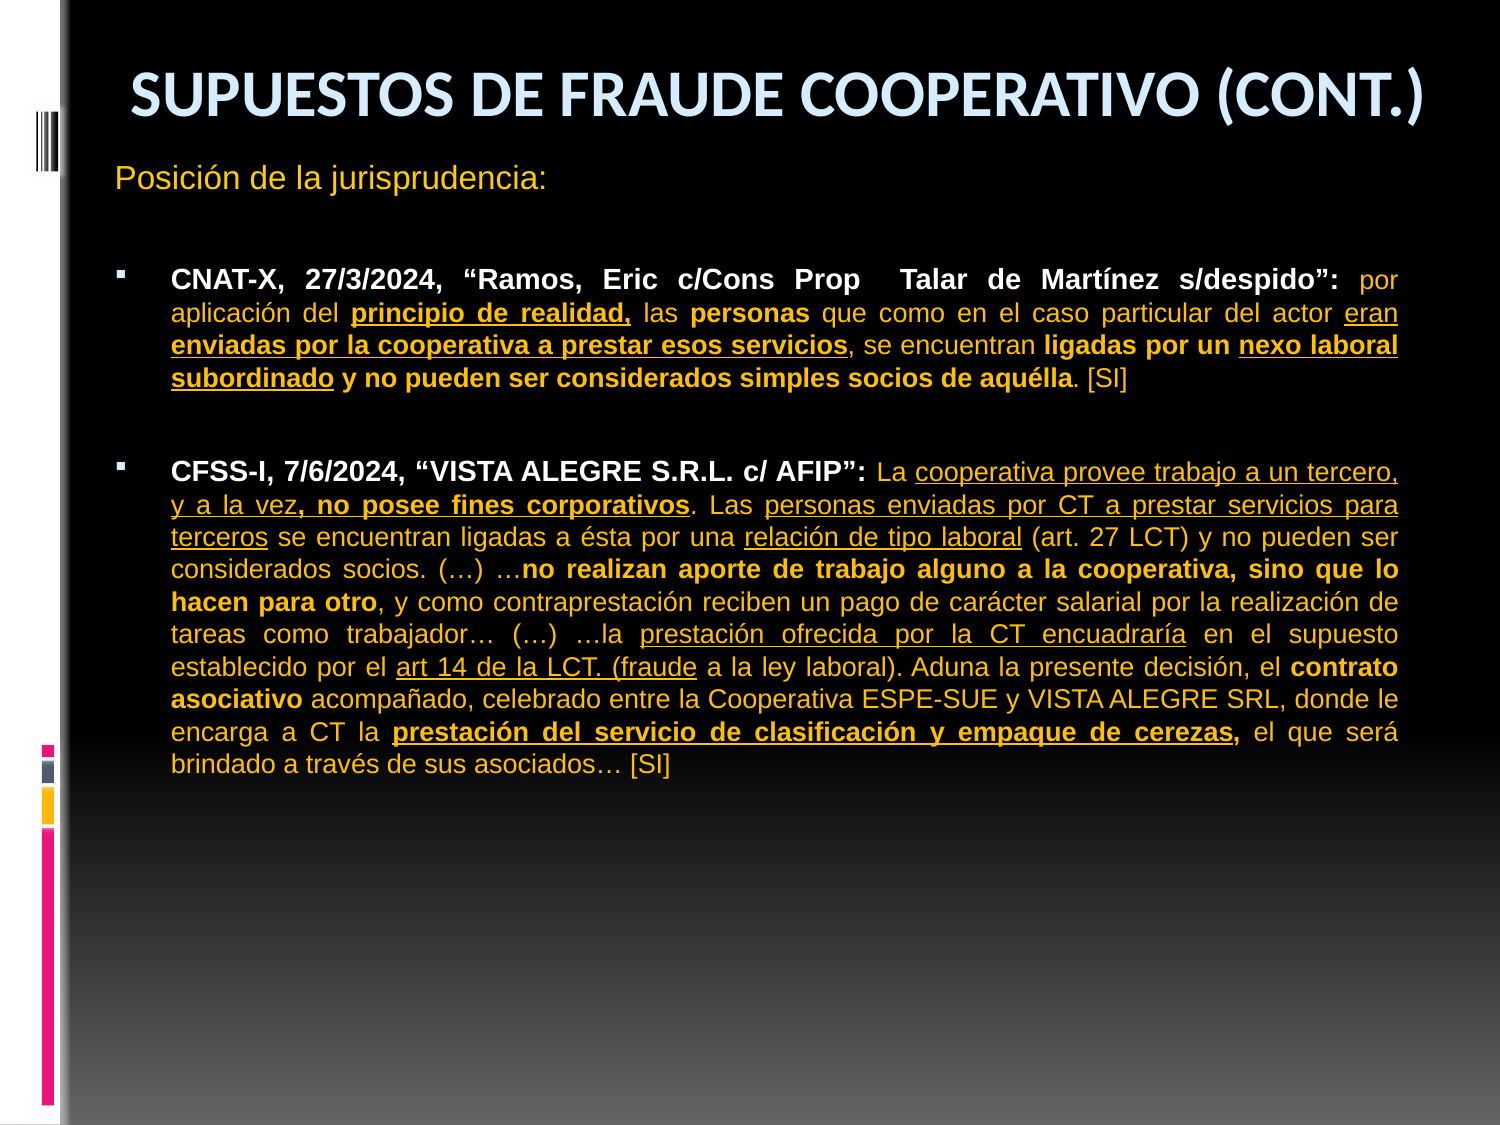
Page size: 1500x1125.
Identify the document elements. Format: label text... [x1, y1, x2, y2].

list Posición de la jurisprudencia: CNAT-X, 27/3/2024, “Ramos, Eric c/Cons Prop Talar de Martínez s/despido”: por aplicación del principio de realidad, las personas que como en el caso particular del actor eran enviadas por la cooperativa a prestar esos servicios, se encuentran ligadas por un nexo laboral subordinado y no pueden ser considerados simples socios de aquélla. [SI] CFSS-I, 7/6/2024, “VISTA ALEGRE S.R.L. c/ AFIP”: La cooperativa provee trabajo a un tercero, y a la vez, no posee fines corporativos. Las personas enviadas por CT a prestar servicios para terceros se encuentran ligadas a ésta por una relación de tipo laboral (art. 27 LCT) y no pueden ser considerados socios. (…) …no realizan aporte de trabajo alguno a la cooperativa, sino que lo hacen para otro, y como contraprestación reciben un pago de carácter salarial por la realización de tareas como trabajador… (…) …la prestación ofrecida por la CT encuadraría en el supuesto establecido por el art 14 de la LCT. (fraude a la ley laboral). Aduna la presente decisión, el contrato asociativo acompañado, celebrado entre la Cooperativa ESPE-SUE y VISTA ALEGRE SRL, donde le encarga a CT la prestación del servicio de clasificación y empaque de cerezas, el que será brindado a través de sus asociados… [SI] [88, 149, 1414, 1073]
title Supuestos de fraude cooperativo (CONT.) [88, 42, 1471, 143]
